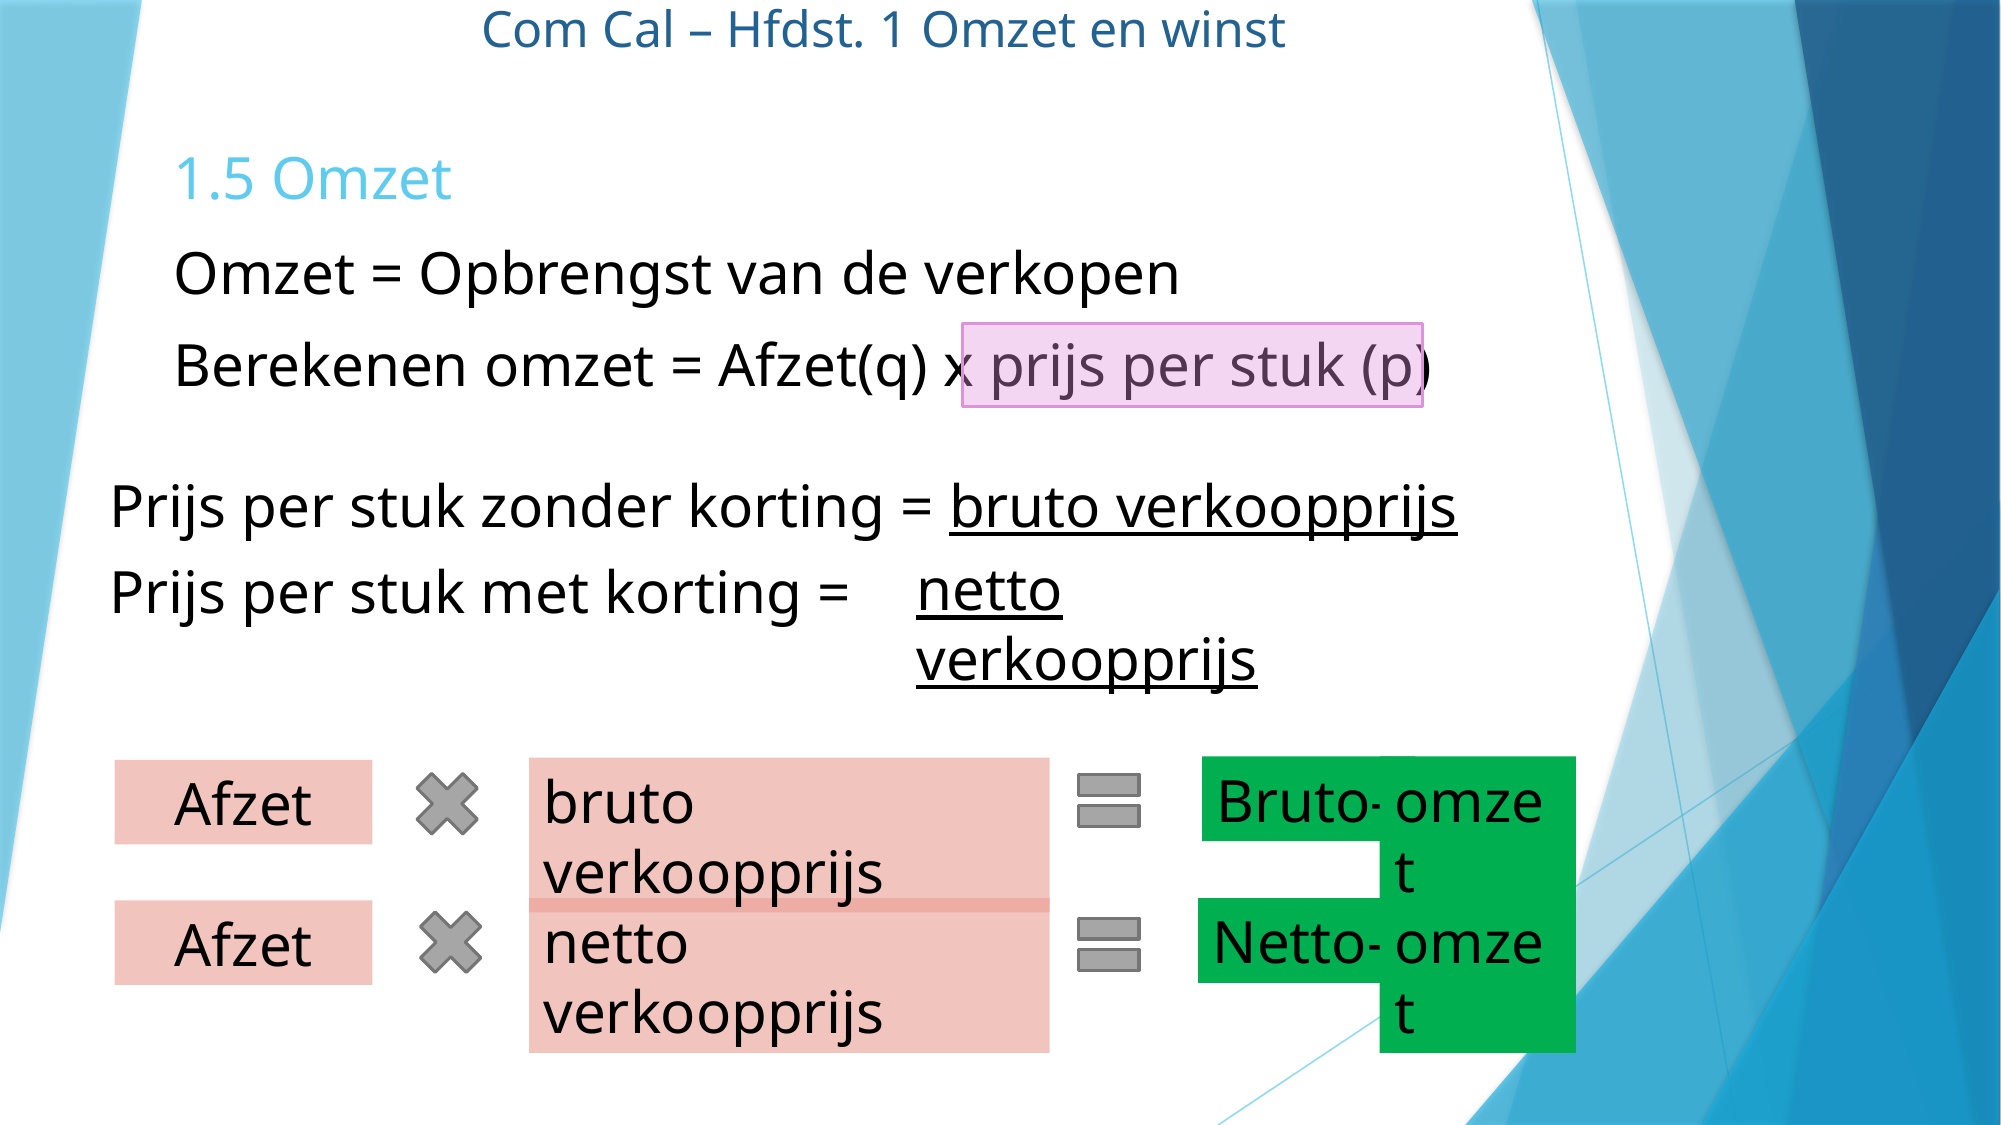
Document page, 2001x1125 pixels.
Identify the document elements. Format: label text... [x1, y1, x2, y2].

text_box omzet [1379, 898, 1576, 1053]
text_box [419, 910, 482, 974]
text_box Prijs per stuk zonder korting = bruto verkoopprijs [94, 461, 1798, 546]
text_box Omzet = Opbrengst van de verkopen [159, 228, 1704, 314]
text_box Bruto- [1202, 756, 1379, 842]
text_box [1077, 948, 1141, 972]
text_box Prijs per stuk met korting = [94, 548, 895, 634]
text_box Com Cal – Hfdst. 1 Omzet en winst [0, 0, 1769, 66]
text_box [1077, 804, 1141, 828]
text_box netto verkoopprijs [901, 545, 1423, 700]
text_box Netto- [1198, 898, 1379, 983]
text_box omzet [1379, 756, 1576, 898]
text_box [415, 772, 479, 836]
text_box [1077, 773, 1141, 797]
text_box Afzet [114, 759, 373, 845]
text_box bruto verkoopprijs [529, 757, 1050, 913]
text_box 1.5 Omzet [159, 133, 979, 219]
text_box Afzet [114, 900, 373, 985]
text_box [1077, 917, 1141, 941]
text_box netto verkoopprijs [529, 913, 1050, 1053]
text_box Berekenen omzet = Afzet(q) x prijs per stuk (p) [159, 320, 1862, 406]
text_box [961, 322, 1424, 408]
